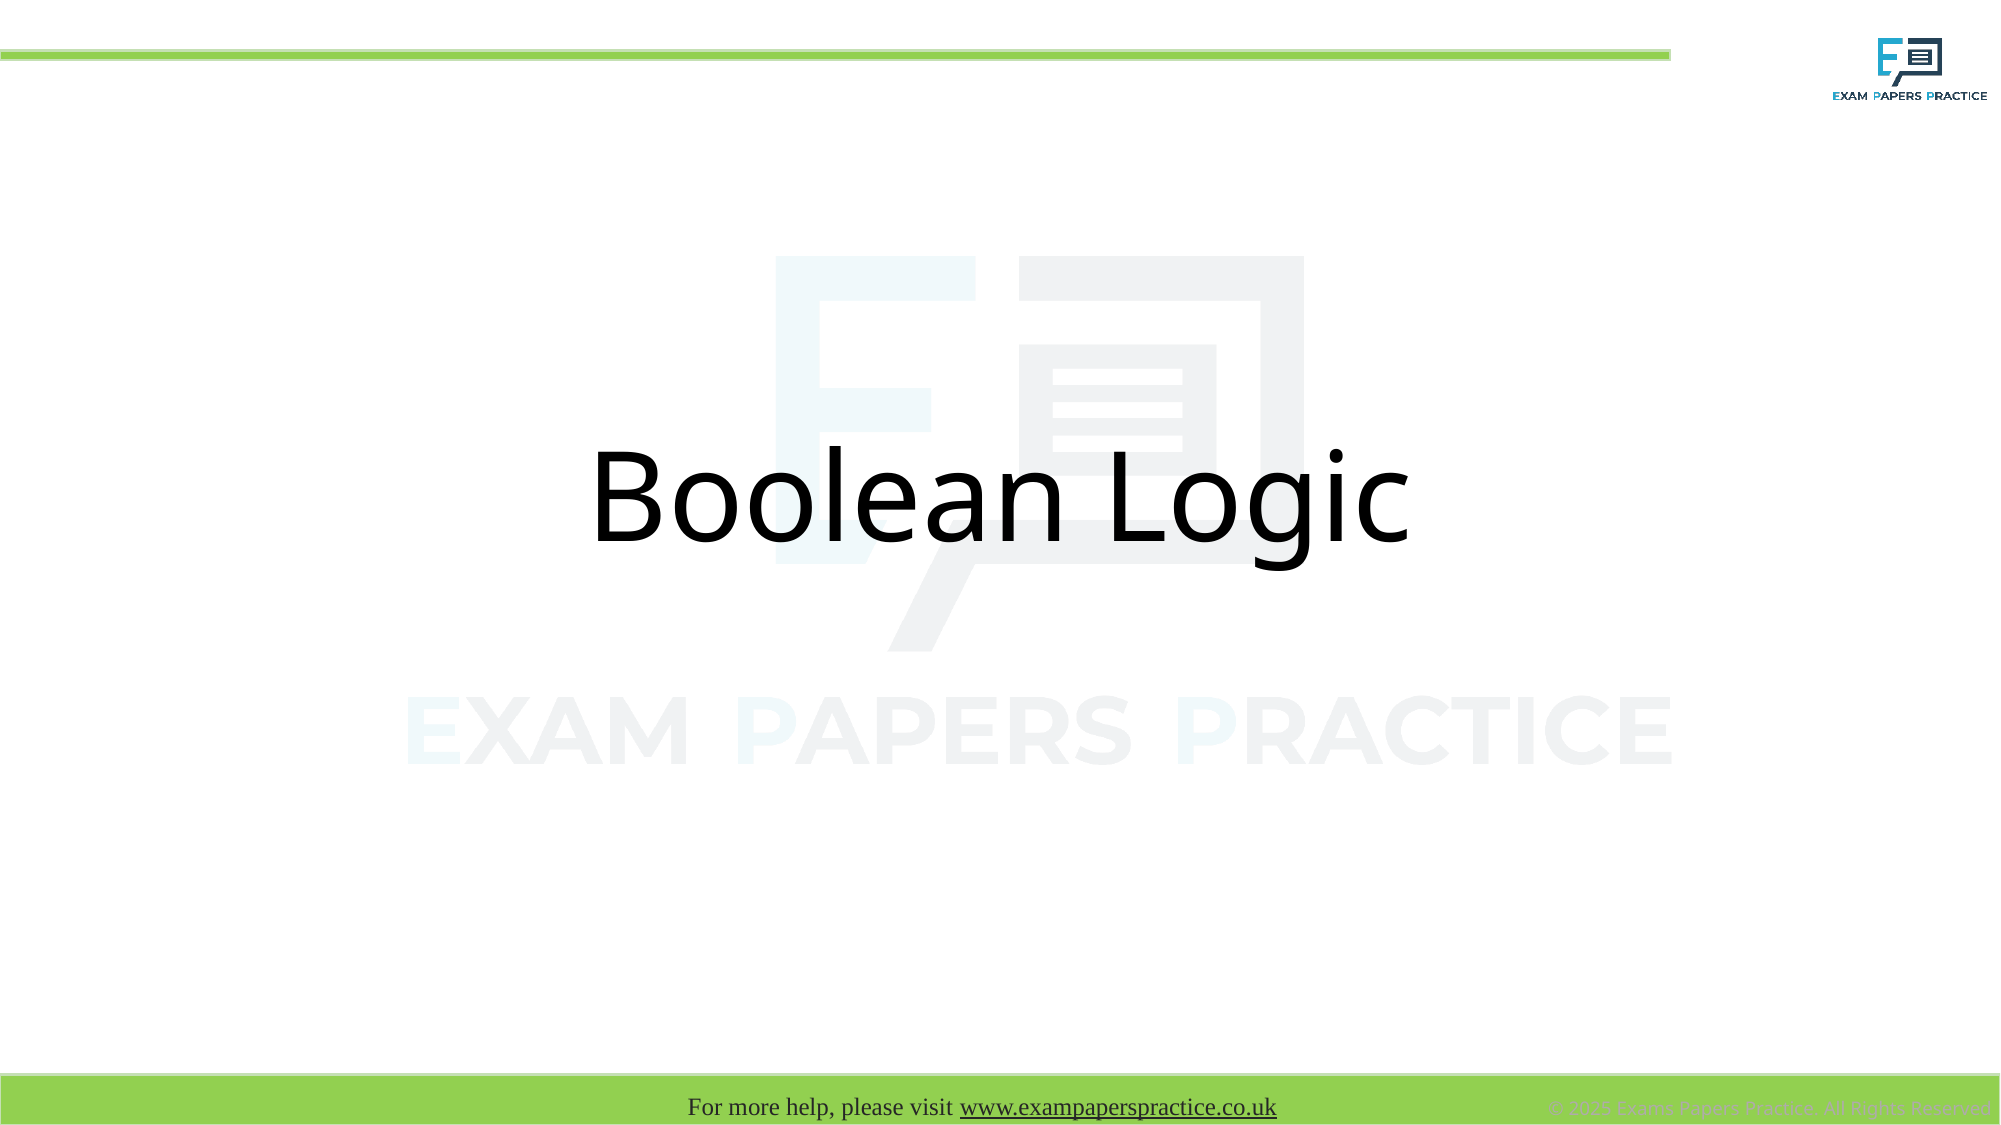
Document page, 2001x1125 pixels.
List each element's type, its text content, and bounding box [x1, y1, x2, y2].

title Boolean Logic [249, 184, 1750, 576]
